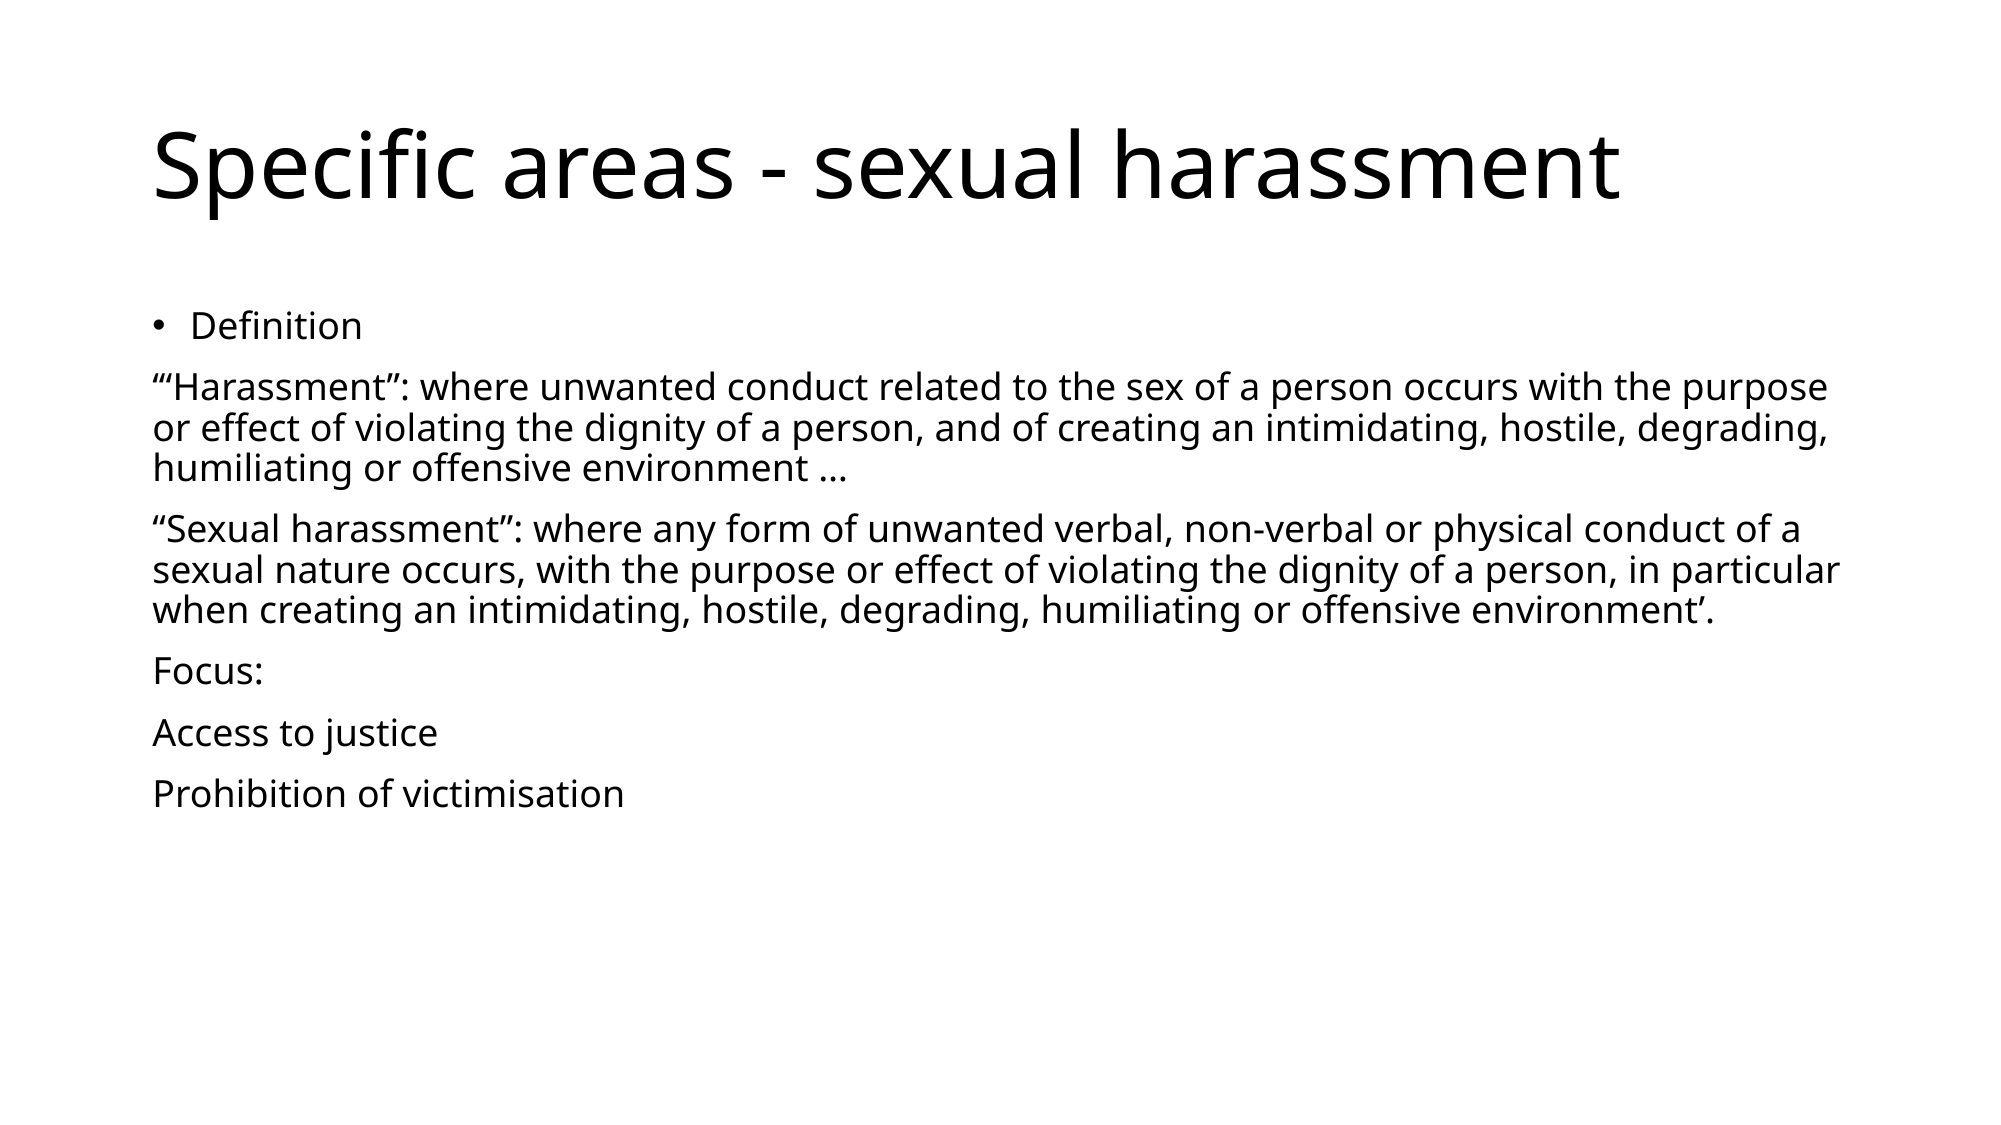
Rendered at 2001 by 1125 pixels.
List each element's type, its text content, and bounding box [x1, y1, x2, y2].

list Definition ‘“Harassment”: where unwanted conduct related to the sex of a person occurs with the purpose or effect of violating the dignity of a person, and of creating an intimidating, hostile, degrading, humiliating or offensive environment … “Sexual harassment”: where any form of unwanted verbal, non-verbal or physical conduct of a sexual nature occurs, with the purpose or effect of violating the dignity of a person, in particular when creating an intimidating, hostile, degrading, humiliating or offensive environment’. Focus: Access to justice Prohibition of victimisation [137, 299, 1863, 1014]
title Specific areas - sexual harassment [137, 59, 1863, 278]
